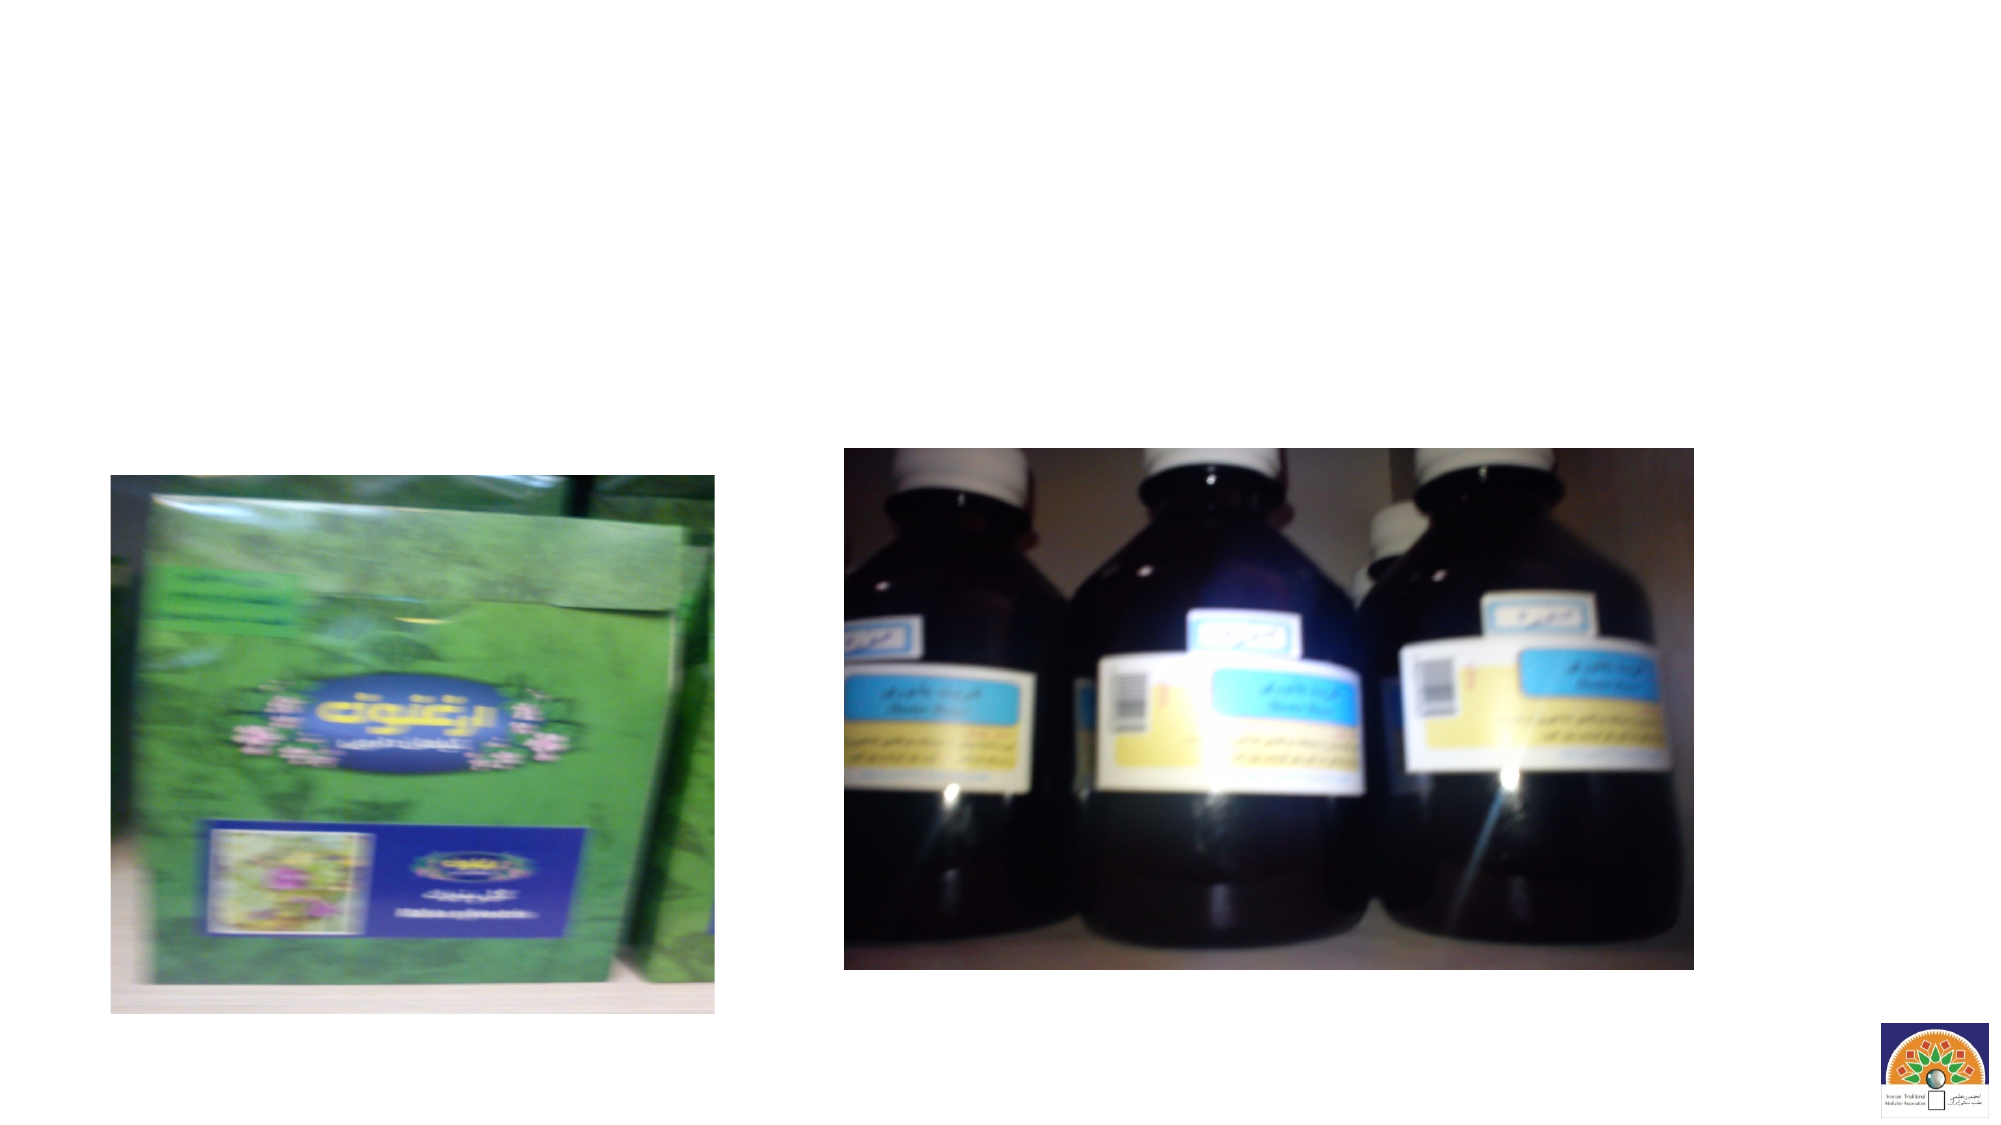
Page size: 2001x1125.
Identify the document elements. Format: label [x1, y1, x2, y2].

picture [1881, 1023, 1990, 1118]
picture [844, 448, 1694, 970]
picture [110, 442, 715, 1047]
